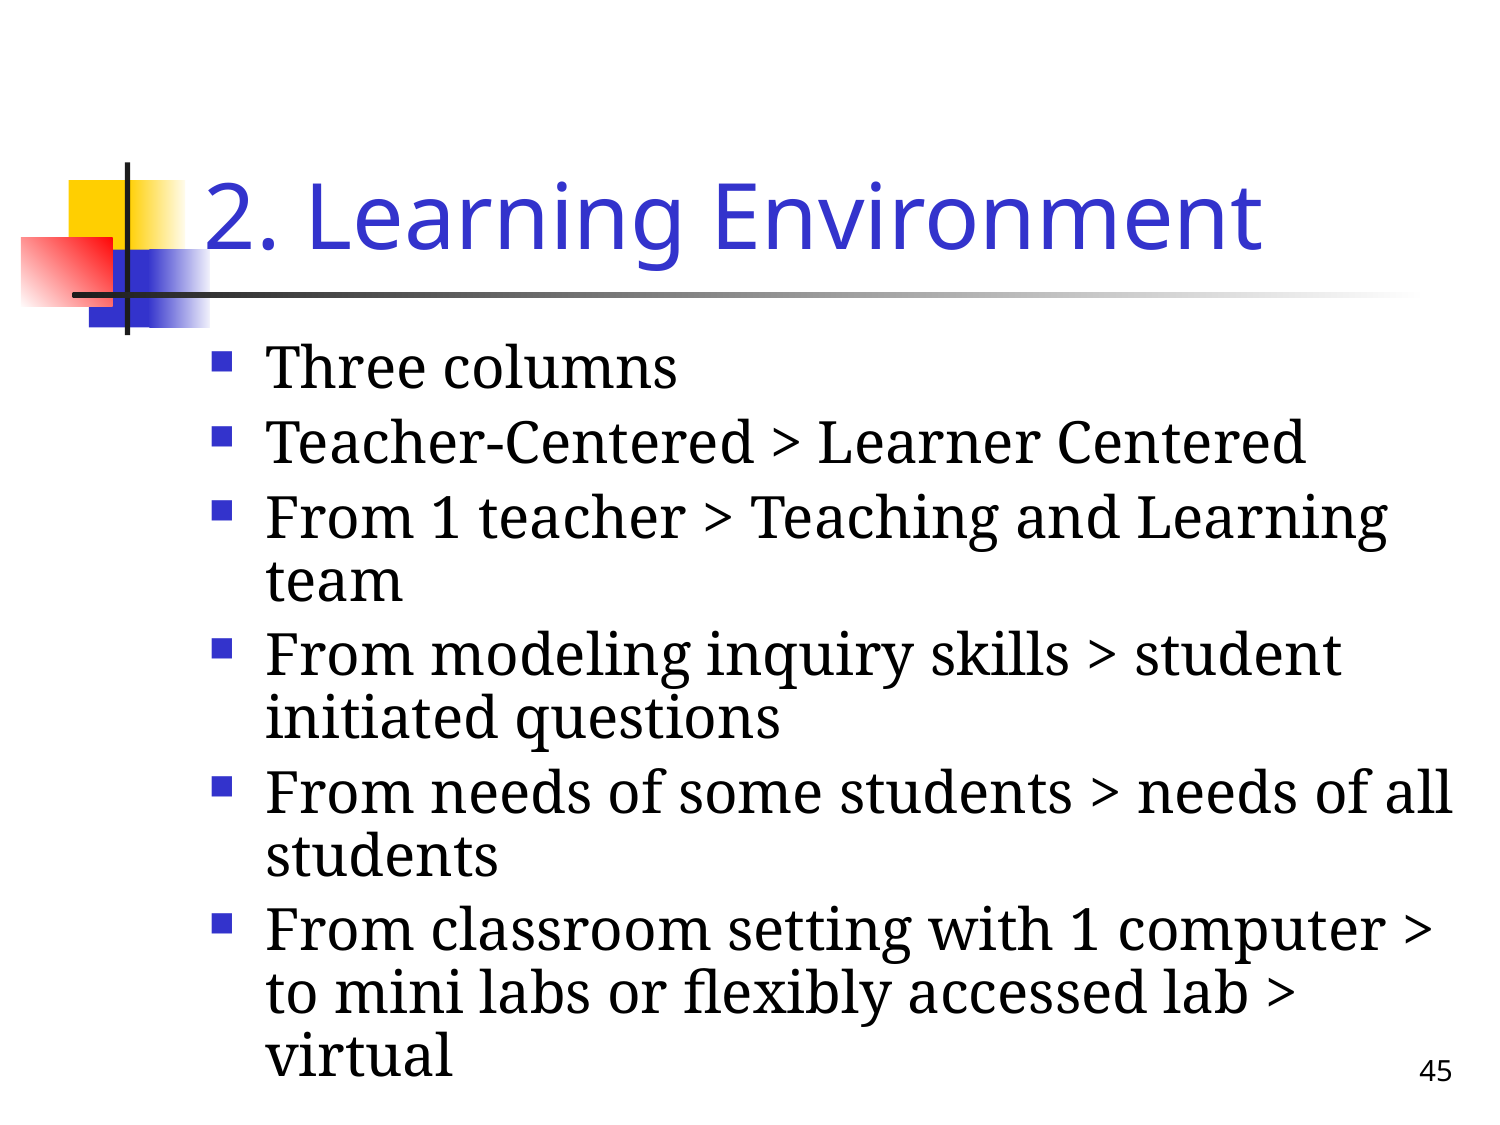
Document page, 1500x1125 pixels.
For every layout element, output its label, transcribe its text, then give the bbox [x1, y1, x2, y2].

title 2. Learning Environment [188, 34, 1468, 276]
slide_number 45 [1154, 1023, 1468, 1100]
list Three columns Teacher-Centered > Learner Centered From 1 teacher > Teaching and Learning team From modeling inquiry skills > student initiated questions From needs of some students > needs of all students From classroom setting with 1 computer > to mini labs or flexibly accessed lab > virtual [193, 330, 1470, 1007]
